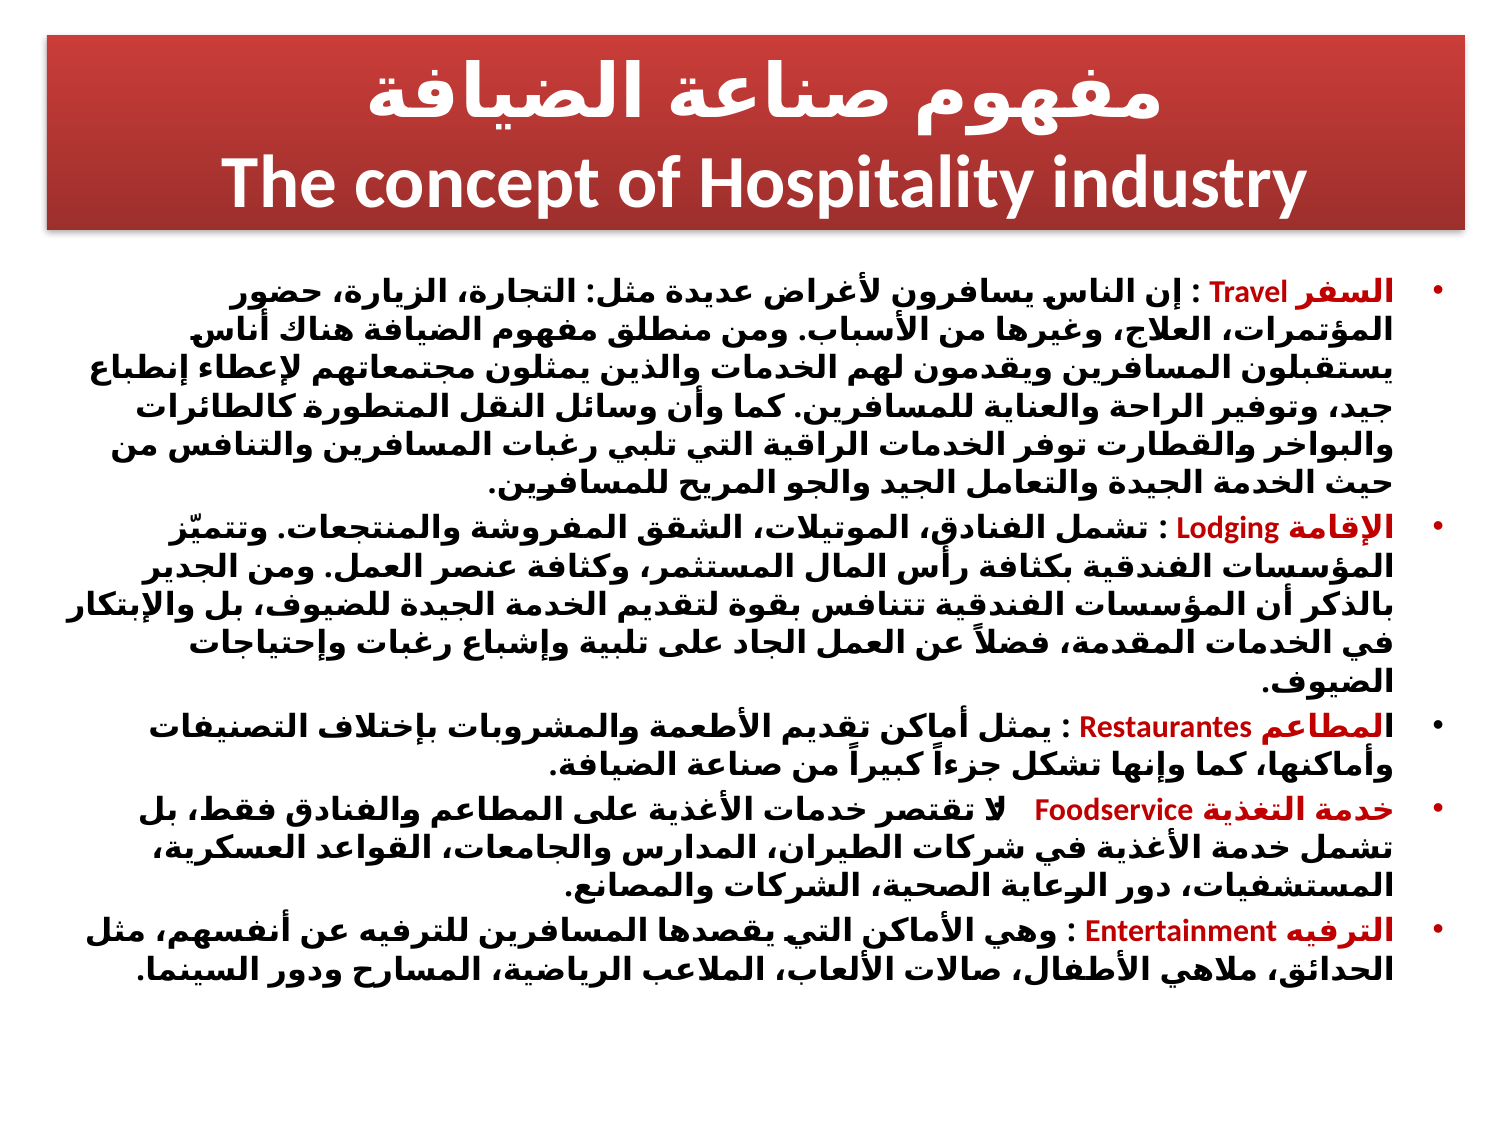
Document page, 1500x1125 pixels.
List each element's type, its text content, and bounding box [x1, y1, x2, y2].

text_box مفهوم صناعة الضيافة The concept of Hospitality industry [46, 35, 1465, 230]
list السفر Travel : إن الناس يسافرون لأغراض عديدة مثل: التجارة، الزيارة، حضور المؤتمرات، العلاج، وغيرها من الأسباب. ومن منطلق مفهوم الضيافة هناك أناس يستقبلون المسافرين ويقدمون لهم الخدمات والذين يمثلون مجتمعاتهم لإعطاء إنطباع جيد، وتوفير الراحة والعناية للمسافرين. كما وأن وسائل النقل المتطورة كالطائرات والبواخر والقطارت توفر الخدمات الراقية التي تلبي رغبات المسافرين والتنافس من حيث الخدمة الجيدة والتعامل الجيد والجو المريح للمسافرين. الإقامة Lodging : تشمل الفنادق، الموتيلات، الشقق المفروشة والمنتجعات. وتتميّز المؤسسات الفندقية بكثافة رأس المال المستثمر، وكثافة عنصر العمل. ومن الجدير بالذكر أن المؤسسات الفندقية تتنافس بقوة لتقديم الخدمة الجيدة للضيوف، بل والإبتكار في الخدمات المقدمة، فضلاً عن العمل الجاد على تلبية وإشباع رغبات وإحتياجات الضيوف. المطاعم Restaurantes : يمثل أماكن تقديم الأطعمة والمشروبات بإختلاف التصنيفات وأماكنها، كما وإنها تشكل جزءاً كبيراً من صناعة الضيافة. خدمة التغذية Foodservice : لا تقتصر خدمات الأغذية على المطاعم والفنادق فقط، بل تشمل خدمة الأغذية في شركات الطيران، المدارس والجامعات، القواعد العسكرية، المستشفيات، دور الرعاية الصحية، الشركات والمصانع. الترفيه Entertainment : وهي الأماكن التي يقصدها المسافرين للترفيه عن أنفسهم، مثل الحدائق، ملاهي الأطفال، صالات الألعاب، الملاعب الرياضية، المسارح ودور السينما. [35, 262, 1454, 1005]
